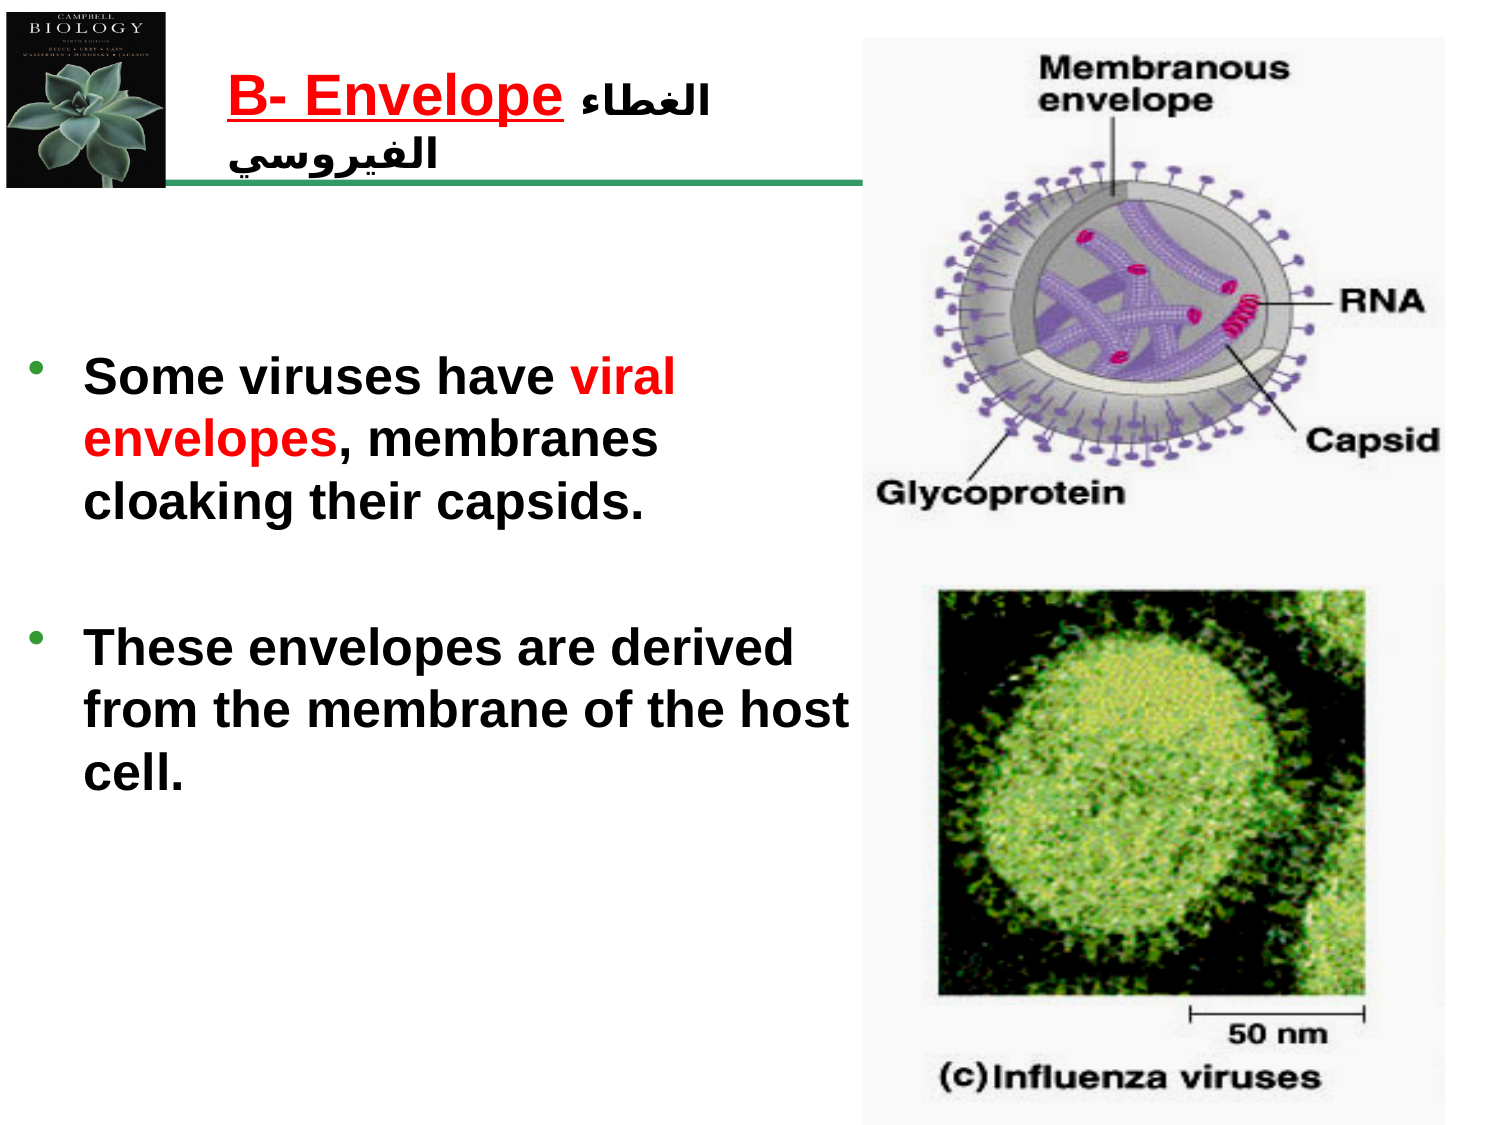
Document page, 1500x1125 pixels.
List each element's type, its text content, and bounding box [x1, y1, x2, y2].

list Some viruses have viral envelopes, membranes cloaking their capsids. These envelopes are derived from the membrane of the host cell. [12, 334, 857, 988]
picture [5, 12, 166, 188]
text_box B- Envelope الغطاء الفيروسي [212, 49, 857, 182]
picture [862, 37, 1446, 1125]
